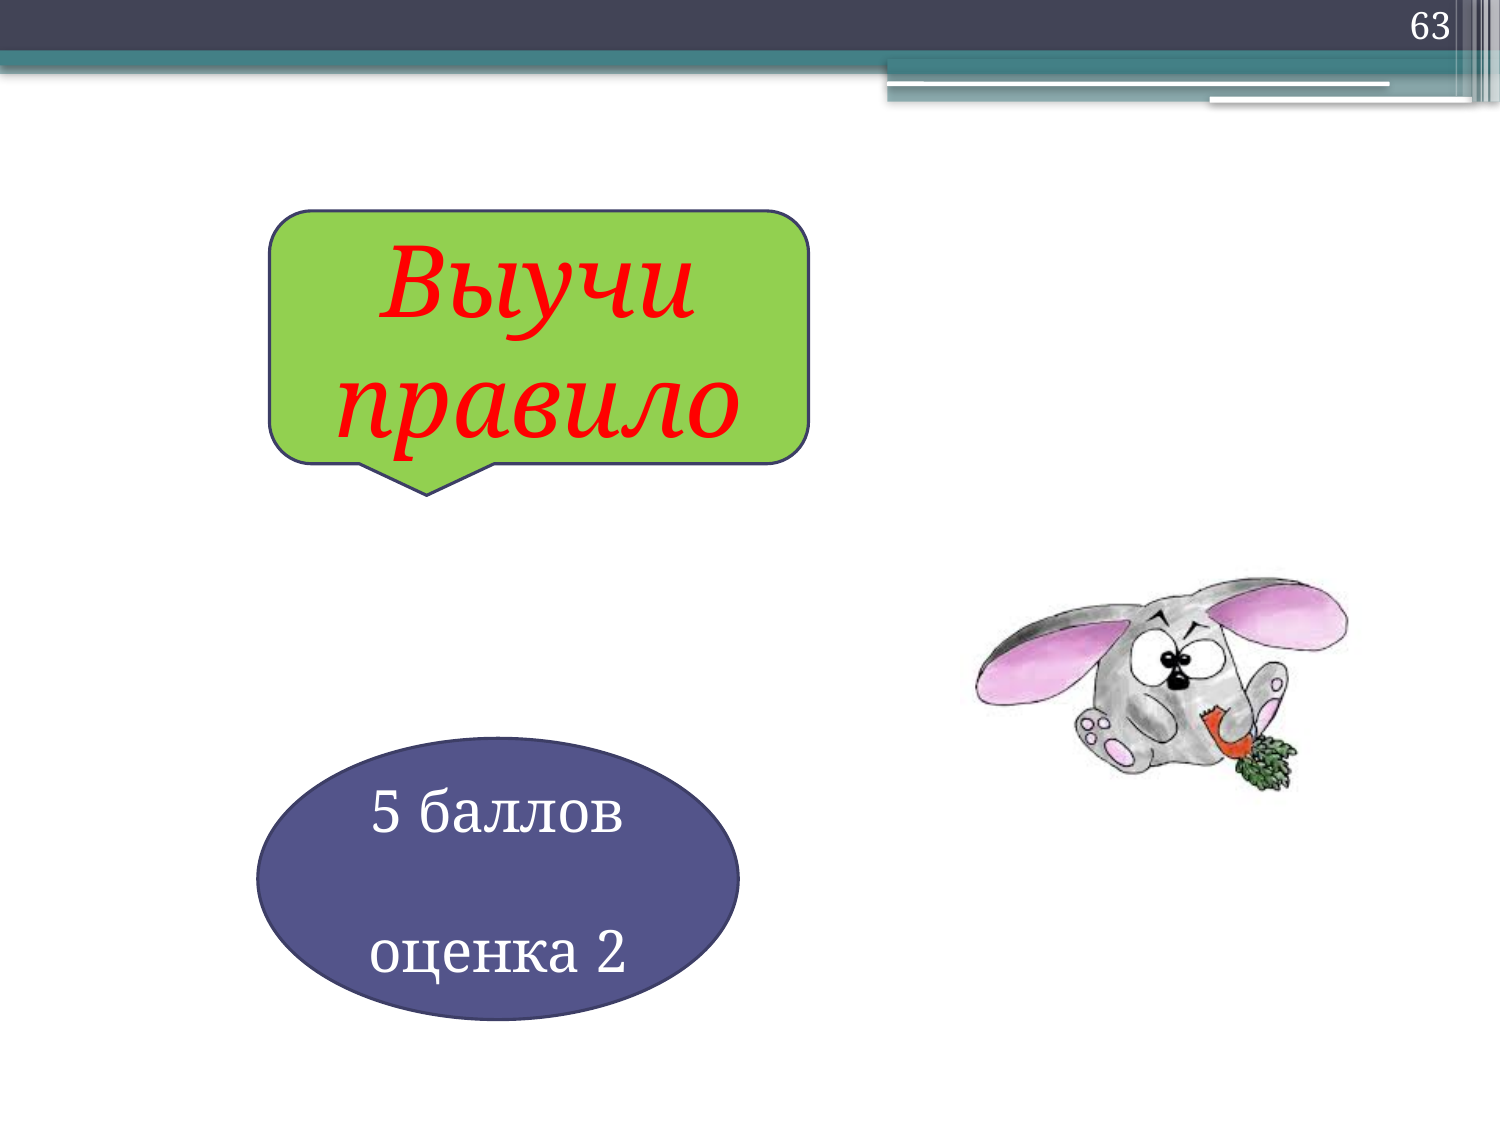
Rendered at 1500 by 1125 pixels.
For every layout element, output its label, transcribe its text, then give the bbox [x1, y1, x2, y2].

picture [960, 554, 1383, 847]
text_box 5 баллов оценка 2 [256, 736, 740, 1022]
text_box Выучи правило [267, 209, 811, 497]
slide_number 63 [1341, 0, 1466, 61]
